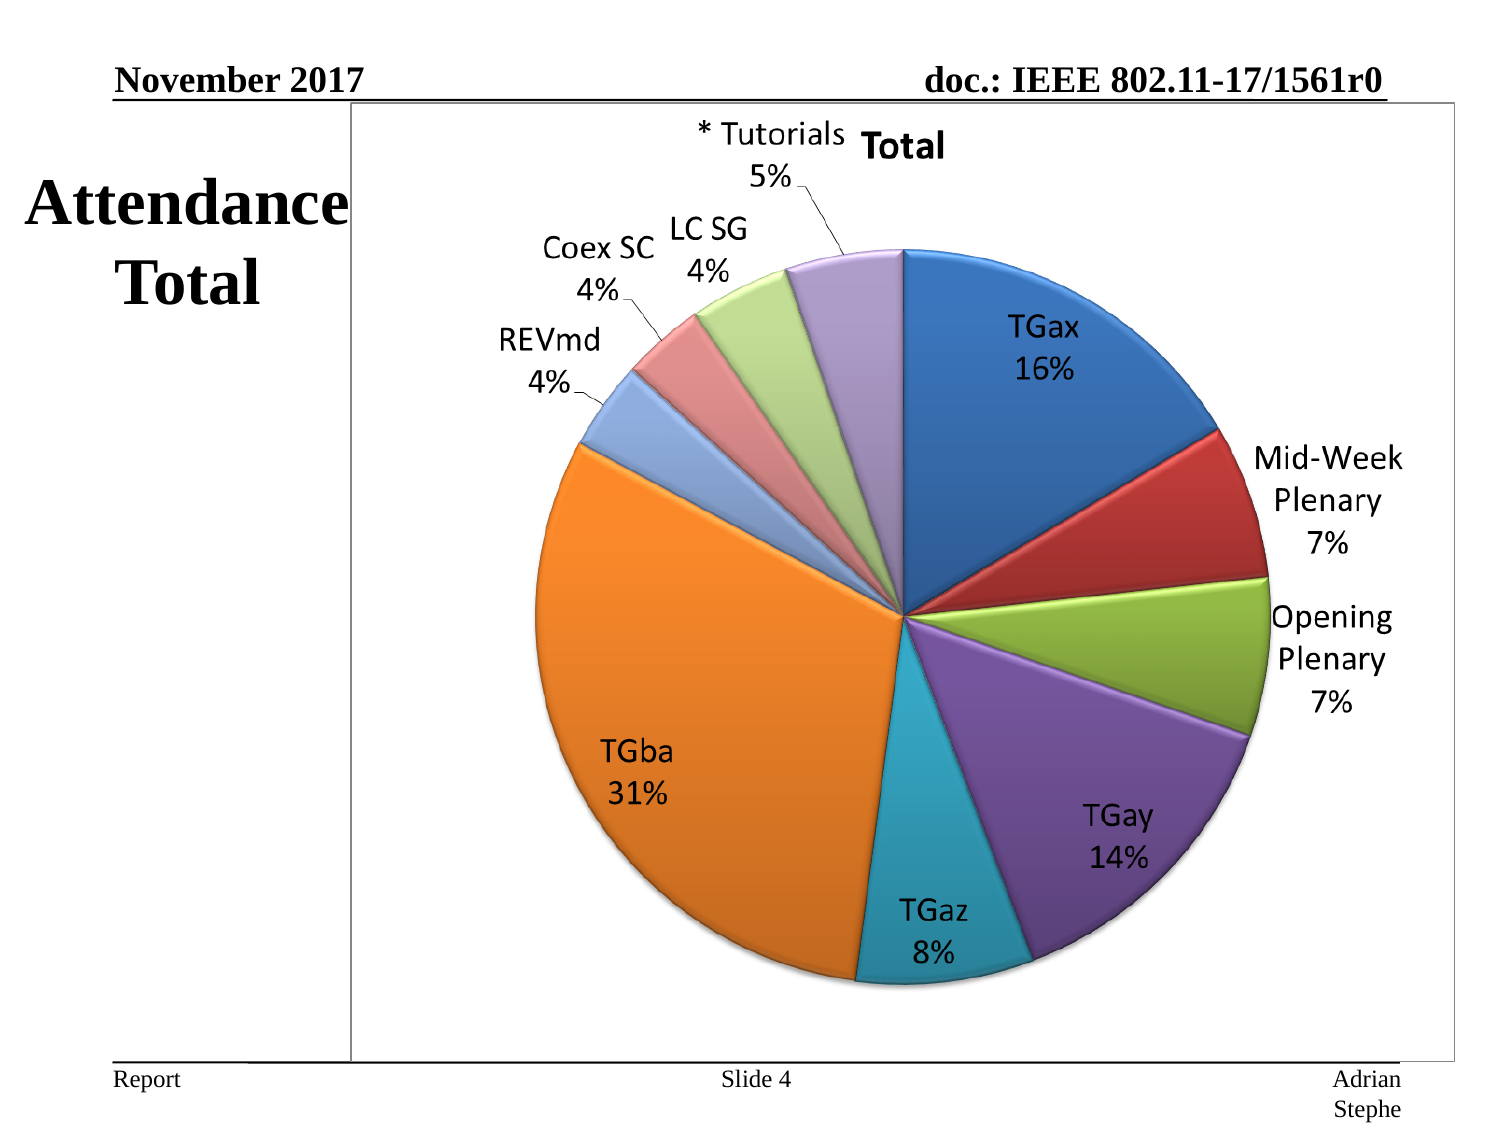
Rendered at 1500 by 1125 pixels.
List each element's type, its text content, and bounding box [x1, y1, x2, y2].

picture [349, 101, 1455, 1062]
footer Adrian Stephens, Intel Corporation [1324, 1070, 1402, 1093]
title Attendance Total [0, 174, 344, 300]
slide_number Slide 4 [711, 1070, 801, 1093]
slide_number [114, 54, 374, 101]
